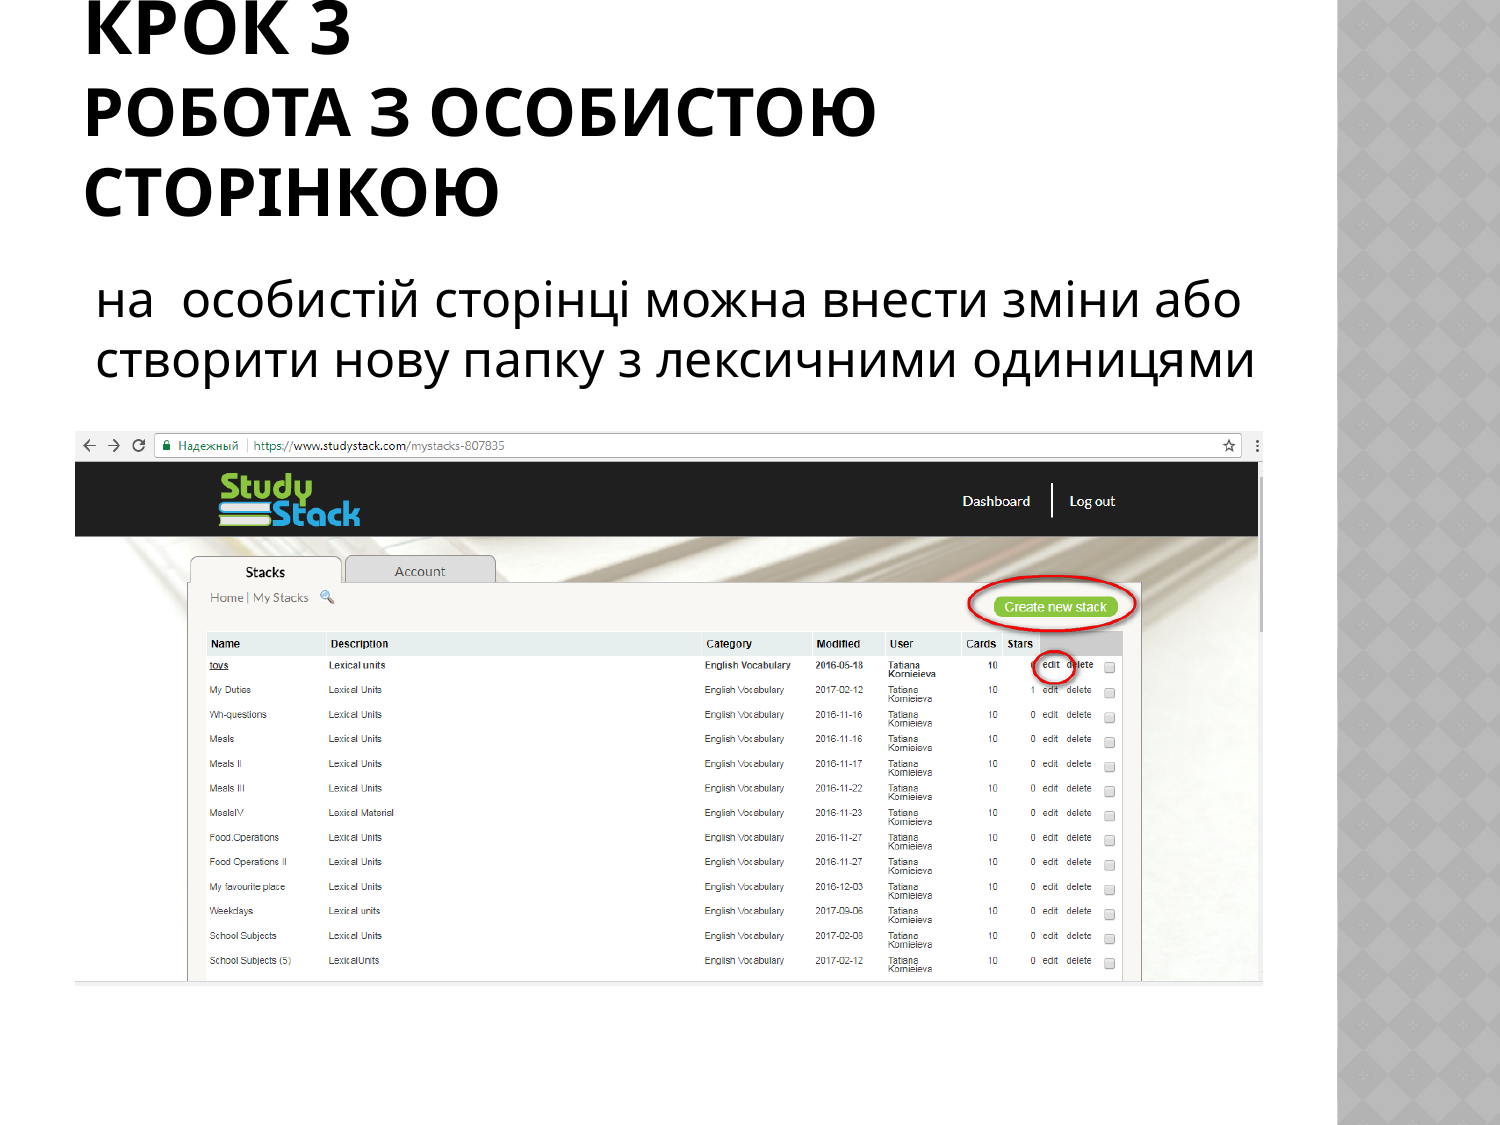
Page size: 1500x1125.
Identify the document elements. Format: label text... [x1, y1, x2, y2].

title Крок 3 робота з особистою сторінкою [75, 37, 1282, 230]
list на особистій сторінці можна внести зміни або створити нову папку з лексичними одиницями [75, 267, 1270, 398]
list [74, 430, 1263, 987]
